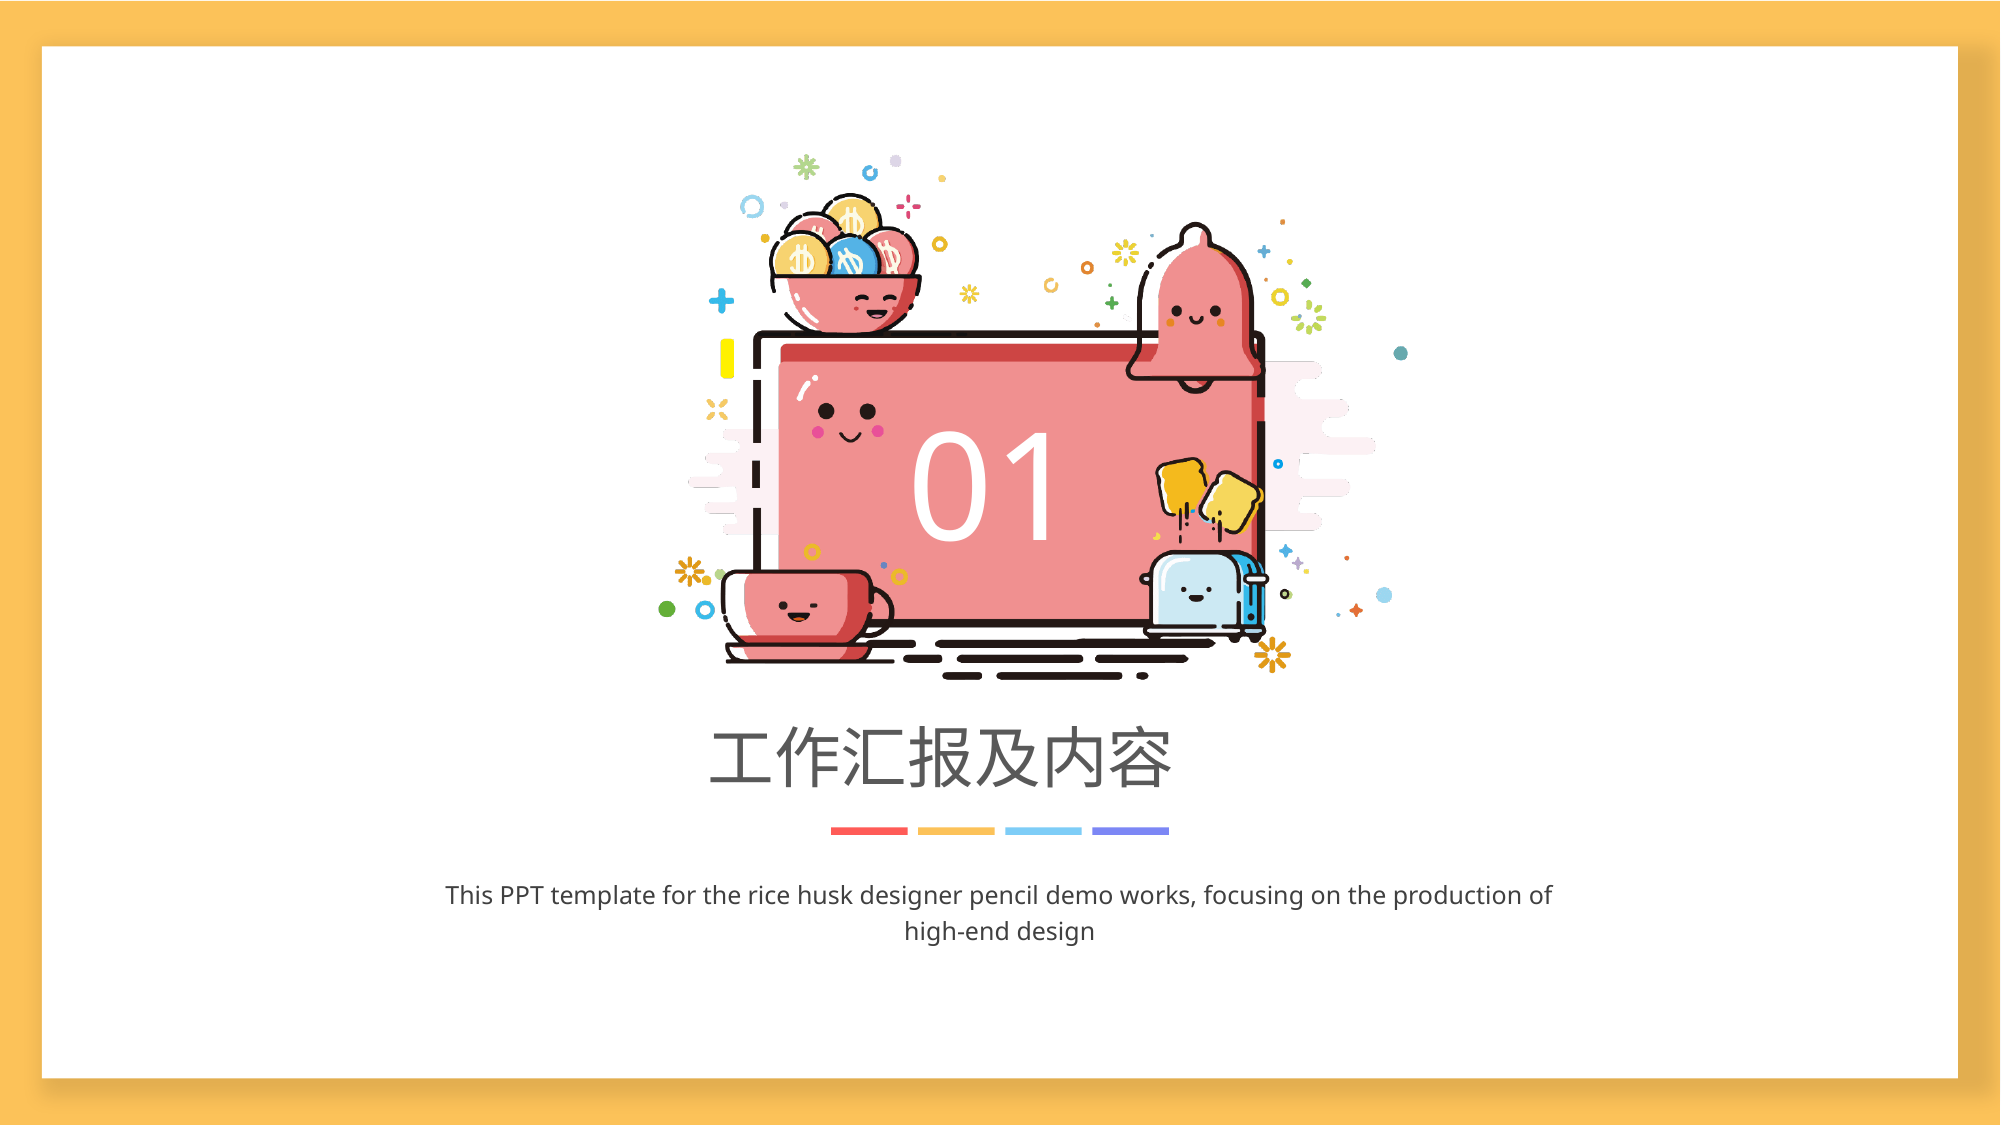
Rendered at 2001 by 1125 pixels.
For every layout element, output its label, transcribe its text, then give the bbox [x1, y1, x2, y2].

picture [648, 14, 1439, 805]
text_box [830, 827, 1169, 835]
text_box This PPT template for the rice husk designer pencil demo works, focusing on the production of high-end design [424, 866, 1576, 953]
